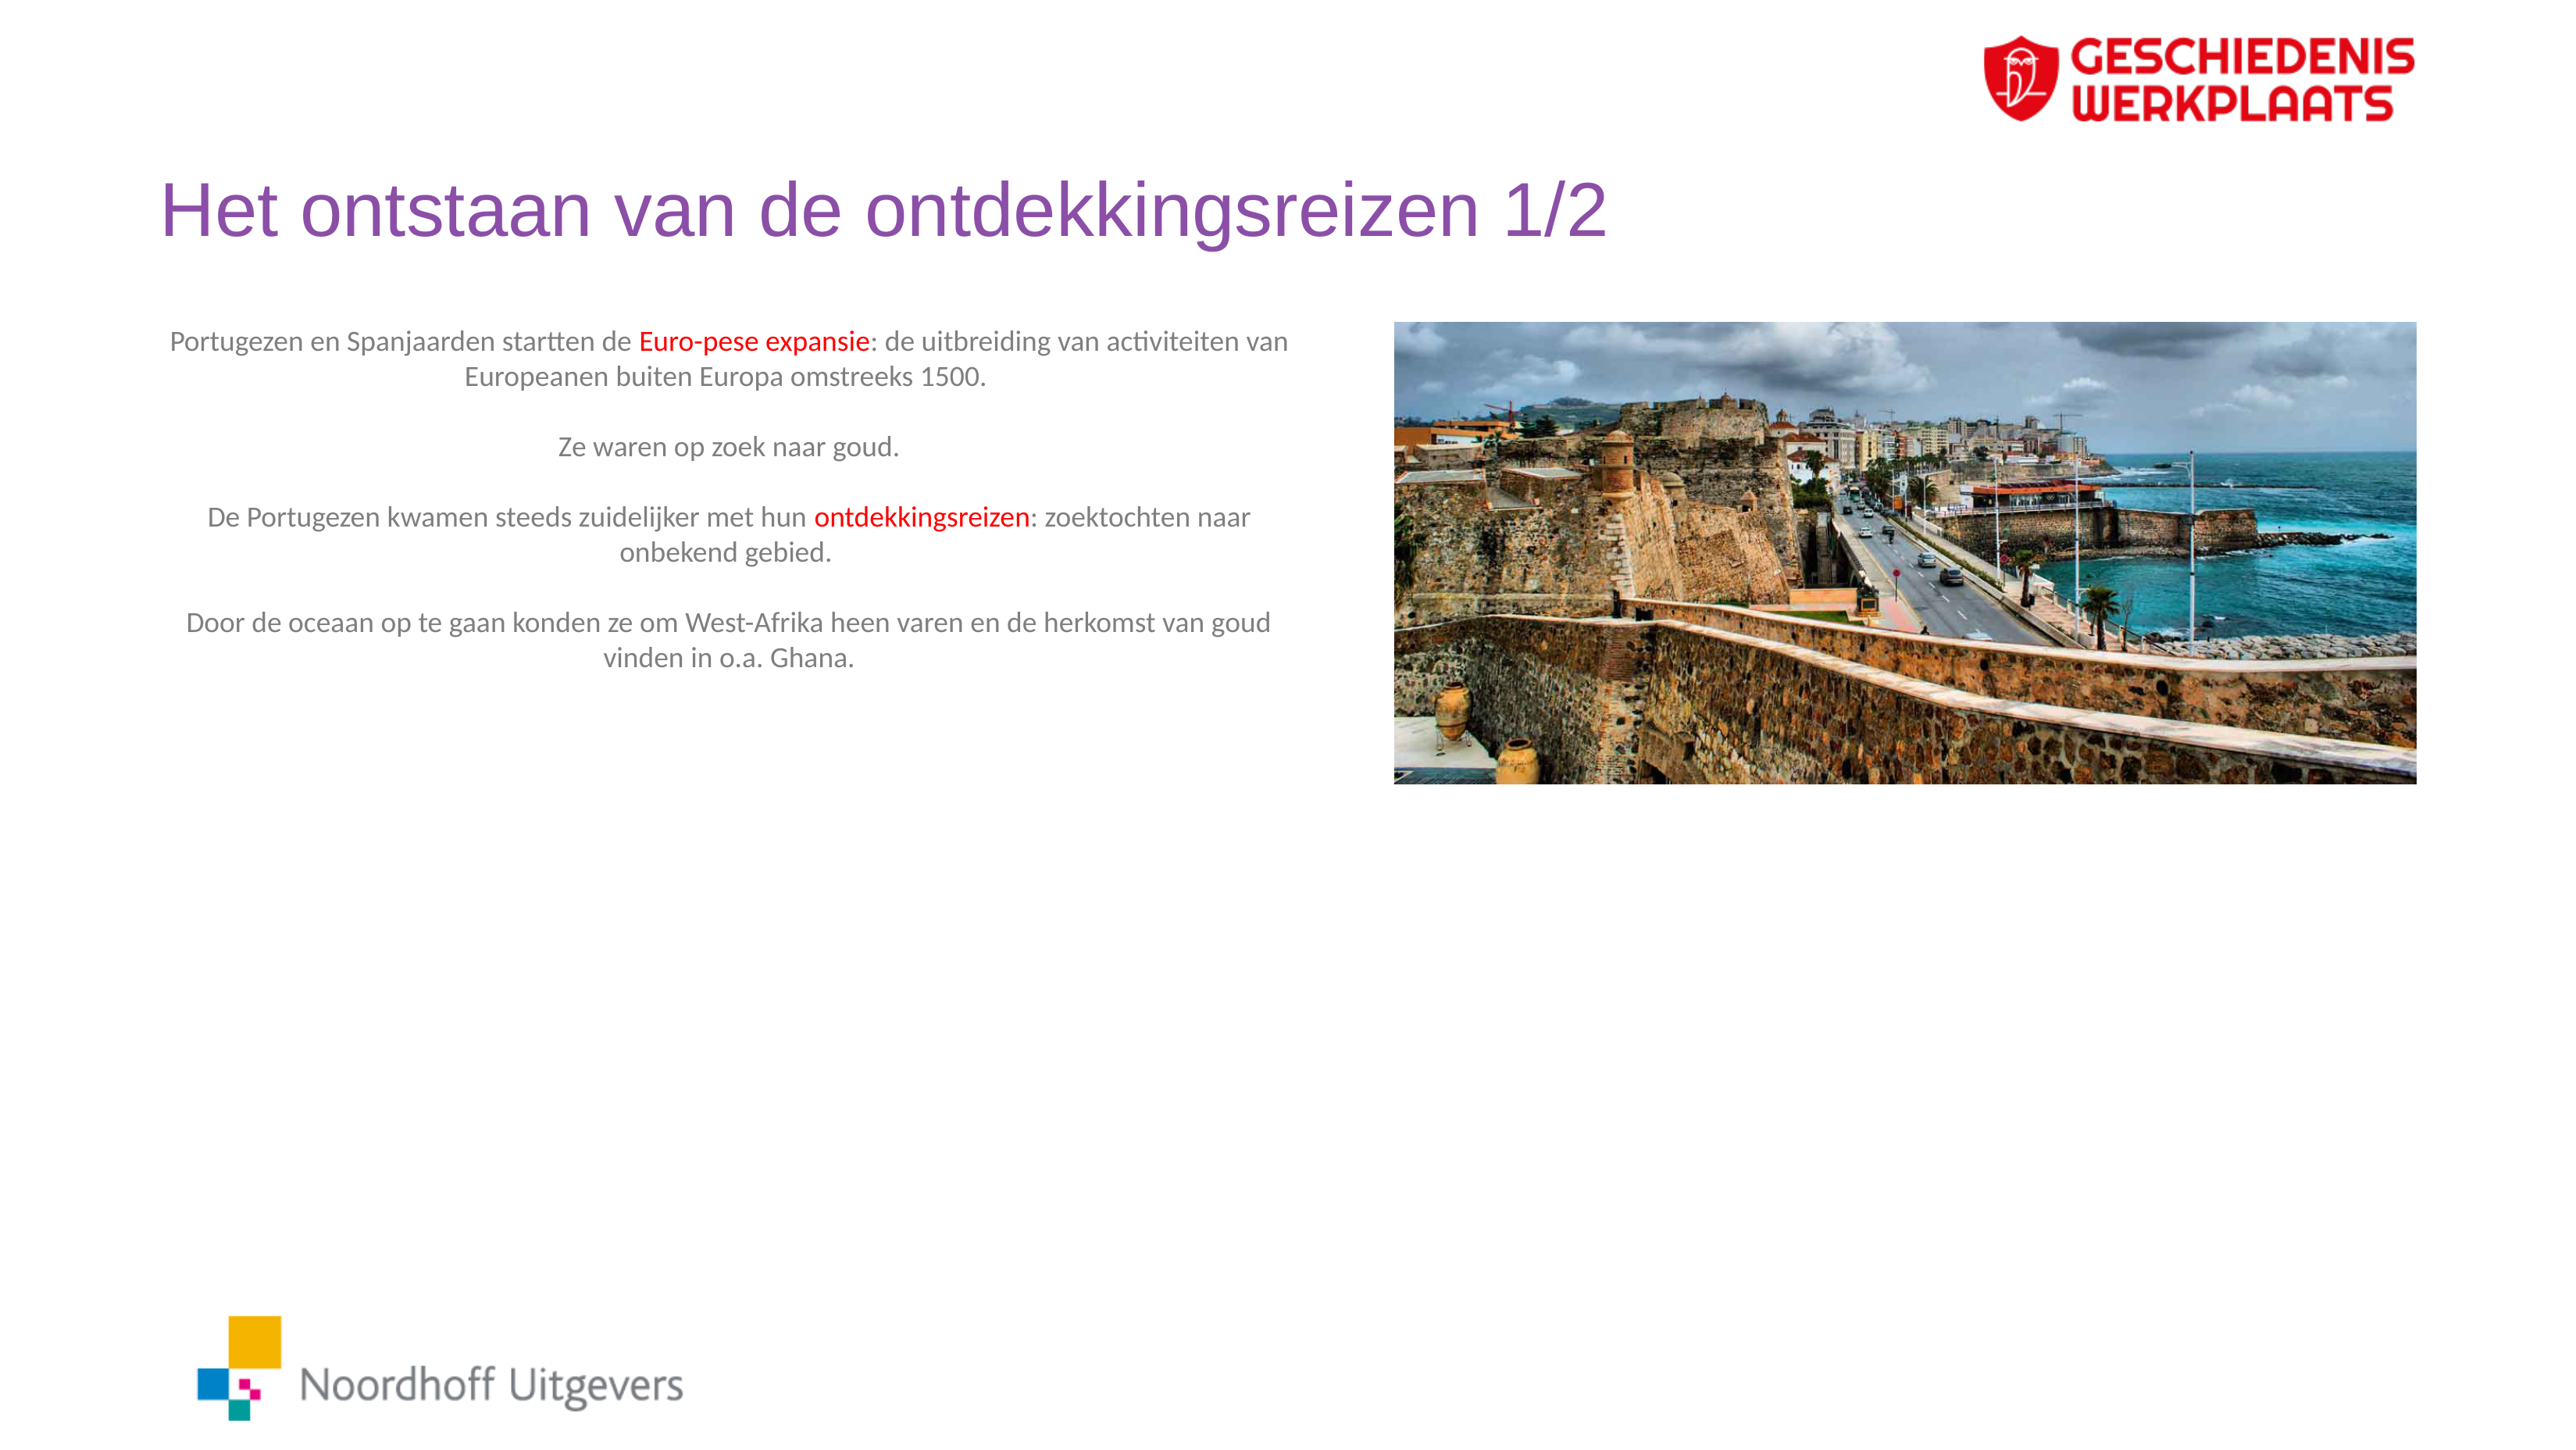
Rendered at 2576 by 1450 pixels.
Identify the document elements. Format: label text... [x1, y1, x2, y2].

list Portugezen en Spanjaarden startten de Euro-pese expansie: de uitbreiding van activiteiten van Europeanen buiten Europa omstreeks 1500. Ze waren op zoek naar goud. De Portugezen kwamen steeds zuidelijker met hun ontdekkingsreizen: zoektochten naar onbekend gebied. Door de oceaan op te gaan konden ze om West-Afrika heen varen en de herkomst van goud vinden in o.a. Ghana. [159, 322, 1314, 1288]
picture [1610, 0, 2576, 161]
title Het ontstaan van de ontdekkingsreizen 1/2 [159, 159, 2416, 266]
picture [1394, 322, 2417, 784]
picture [159, 1288, 802, 1449]
